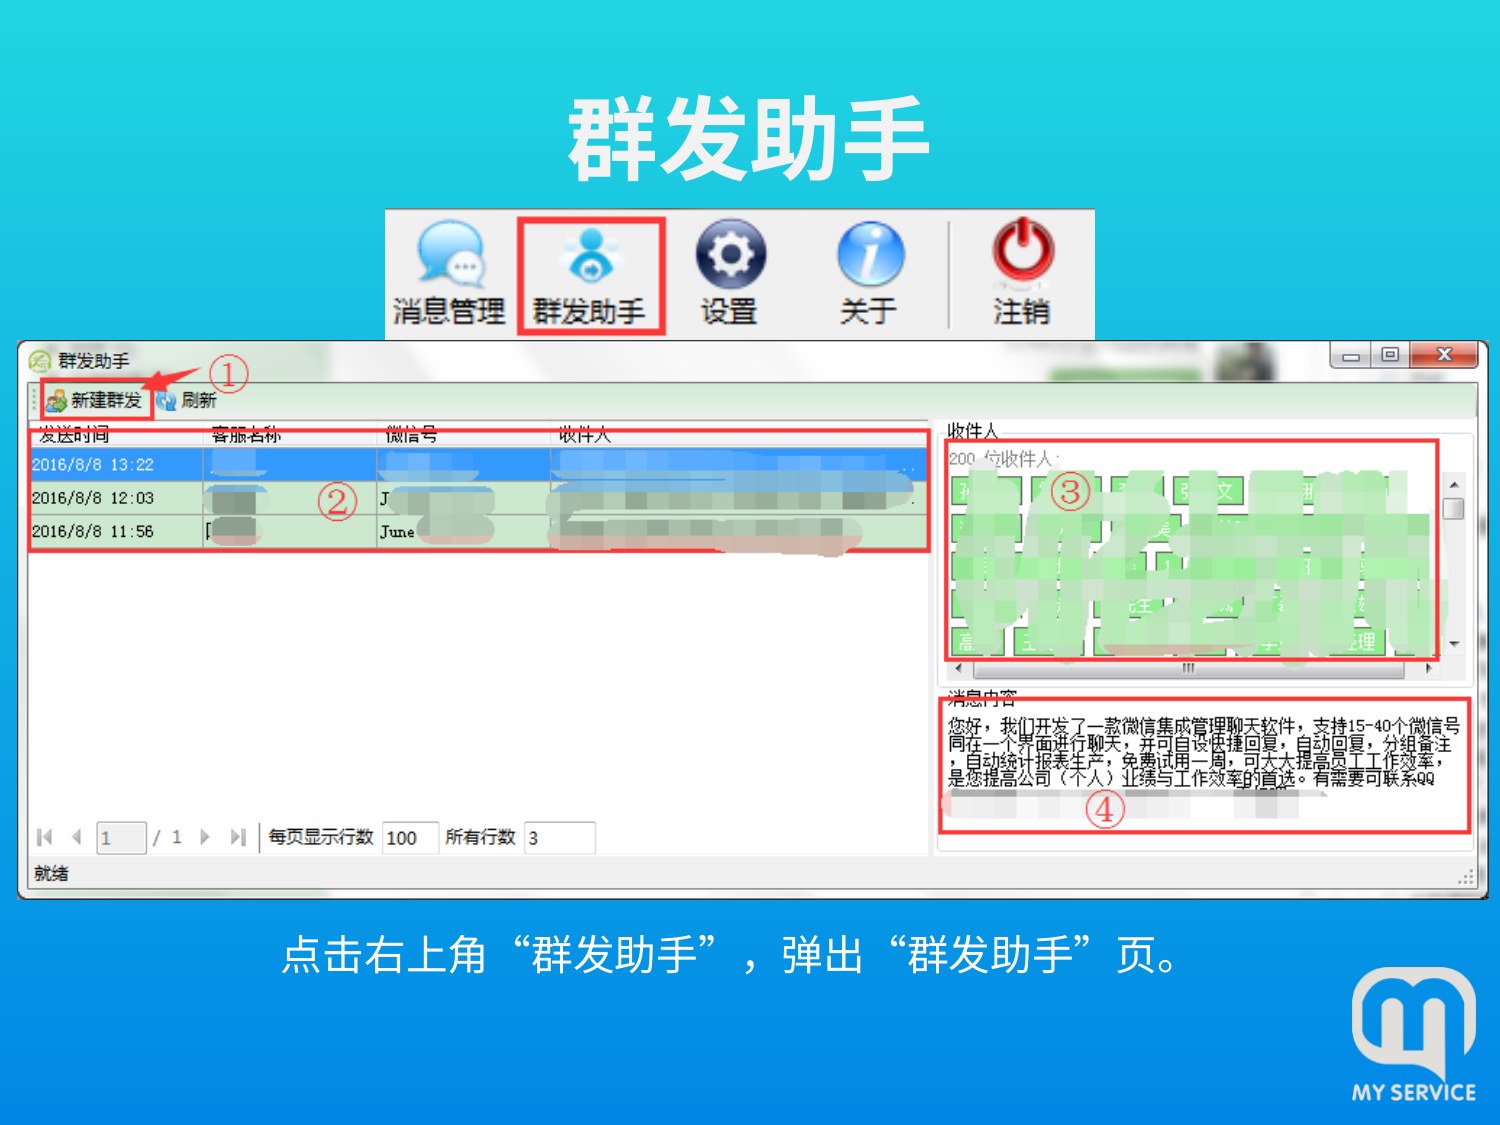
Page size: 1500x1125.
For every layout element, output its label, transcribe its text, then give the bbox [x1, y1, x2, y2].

title 群发助手 [75, 32, 1425, 220]
picture [0, 207, 1500, 902]
picture [1352, 967, 1476, 1107]
text_box 点击右上角“群发助手”，弹出“群发助手”页。 [266, 911, 1215, 987]
